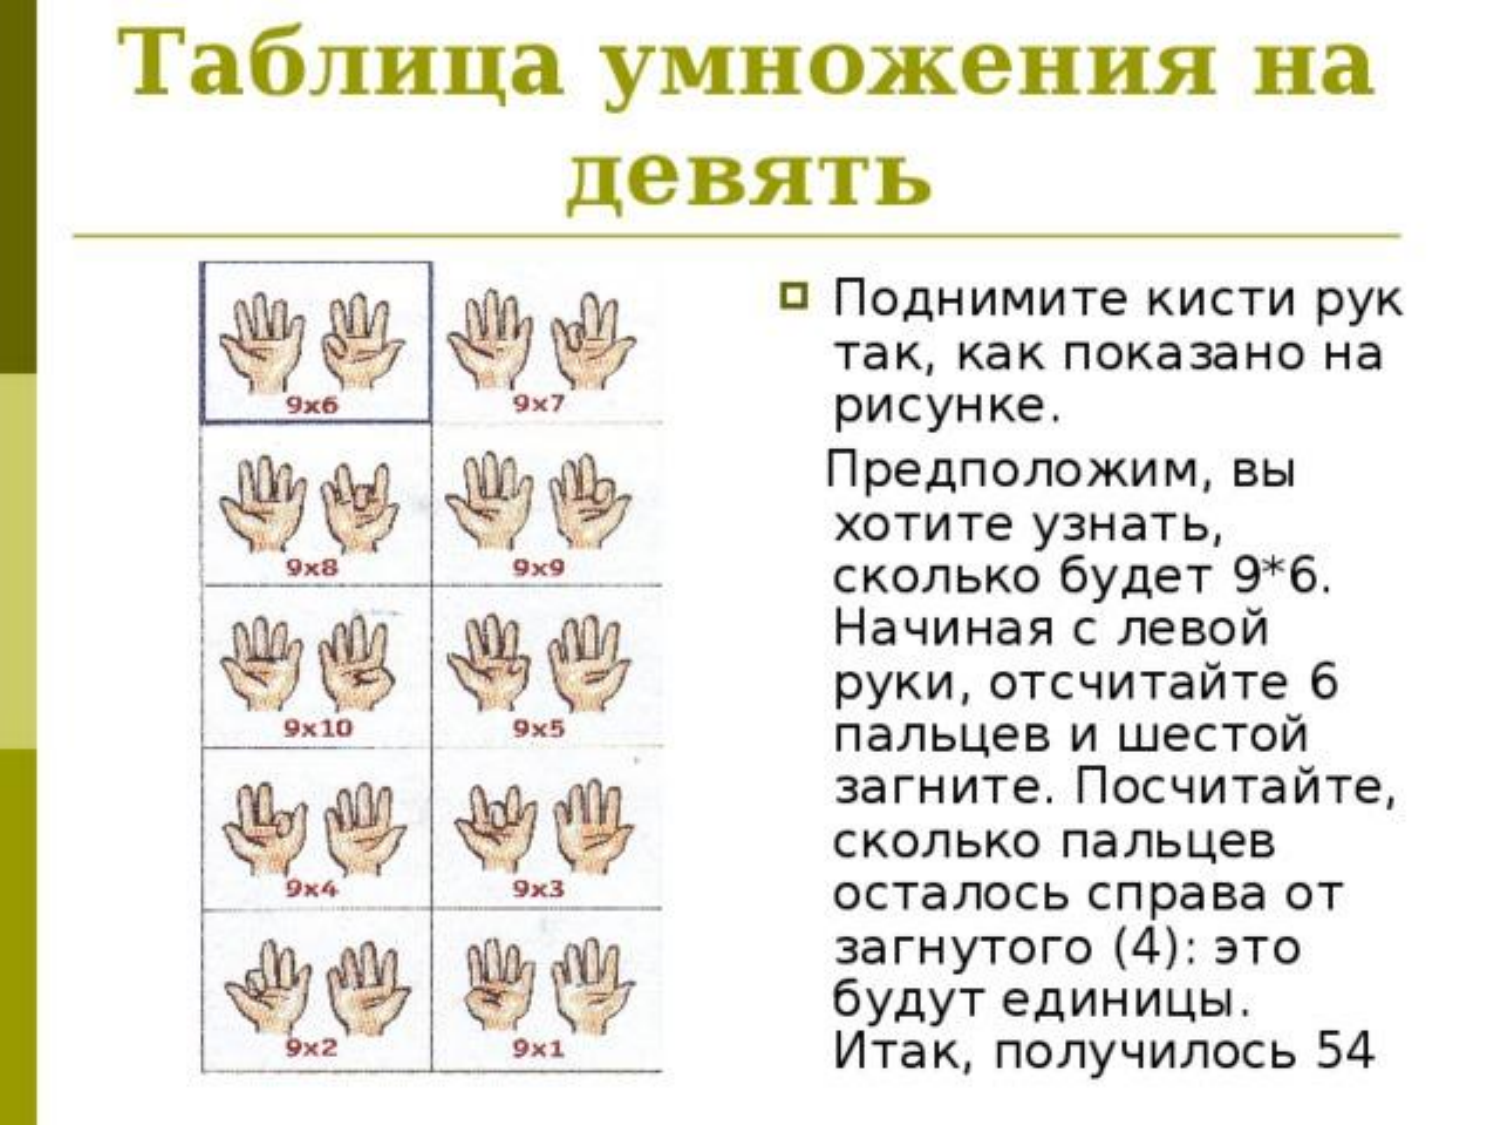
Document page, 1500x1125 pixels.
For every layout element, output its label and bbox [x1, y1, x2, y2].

list [0, 0, 1500, 1125]
